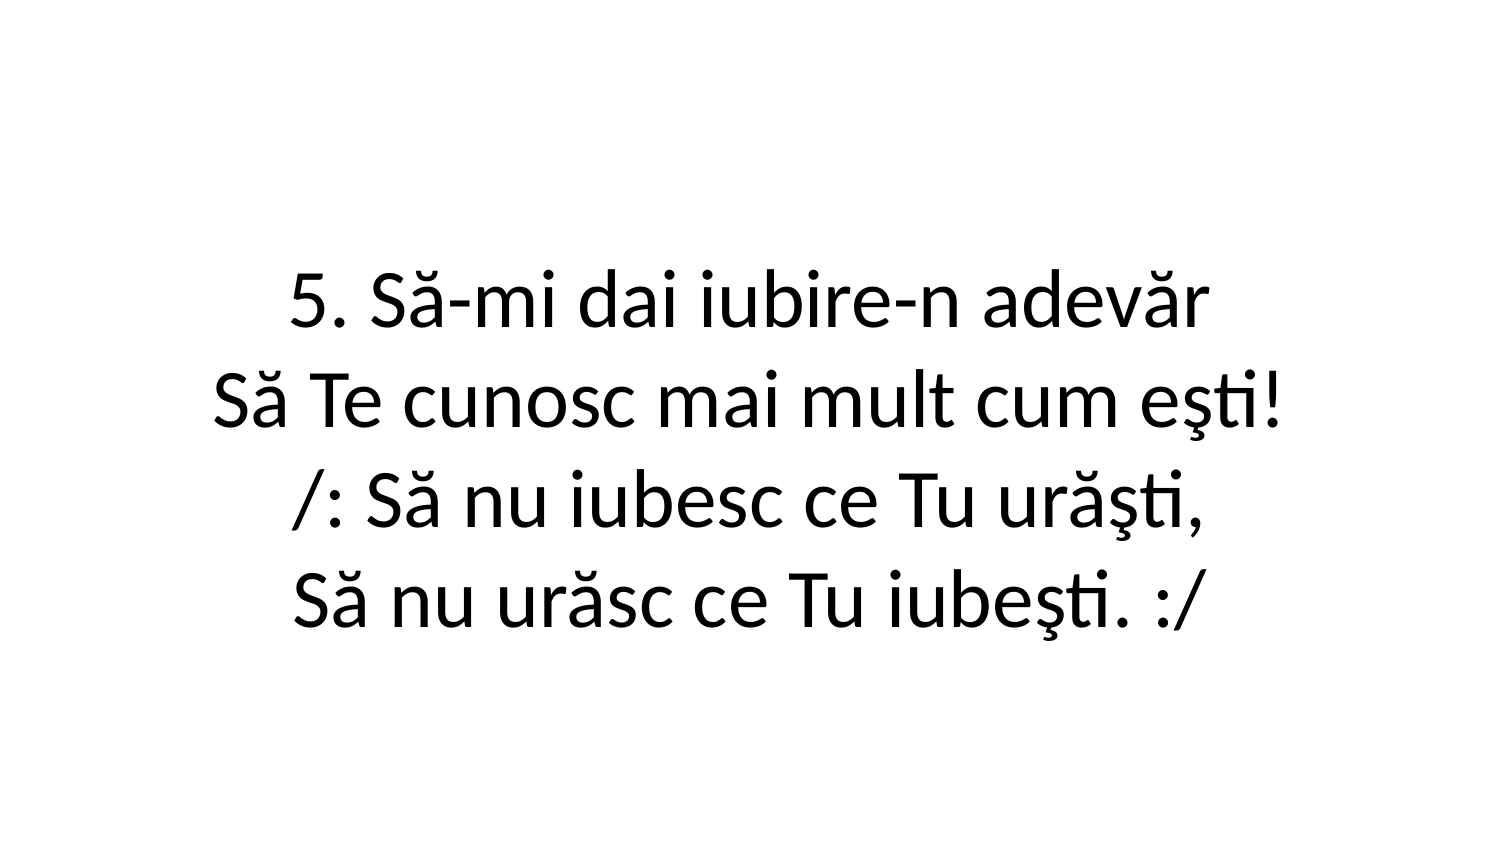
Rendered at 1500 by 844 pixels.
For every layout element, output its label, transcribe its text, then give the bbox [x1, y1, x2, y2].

text_box 5. Să-mi dai iubire-n adevăr Să Te cunosc mai mult cum eşti! /: Să nu iubesc ce Tu urăşti, Să nu urăsc ce Tu iubeşti. :/ [197, 192, 1303, 652]
